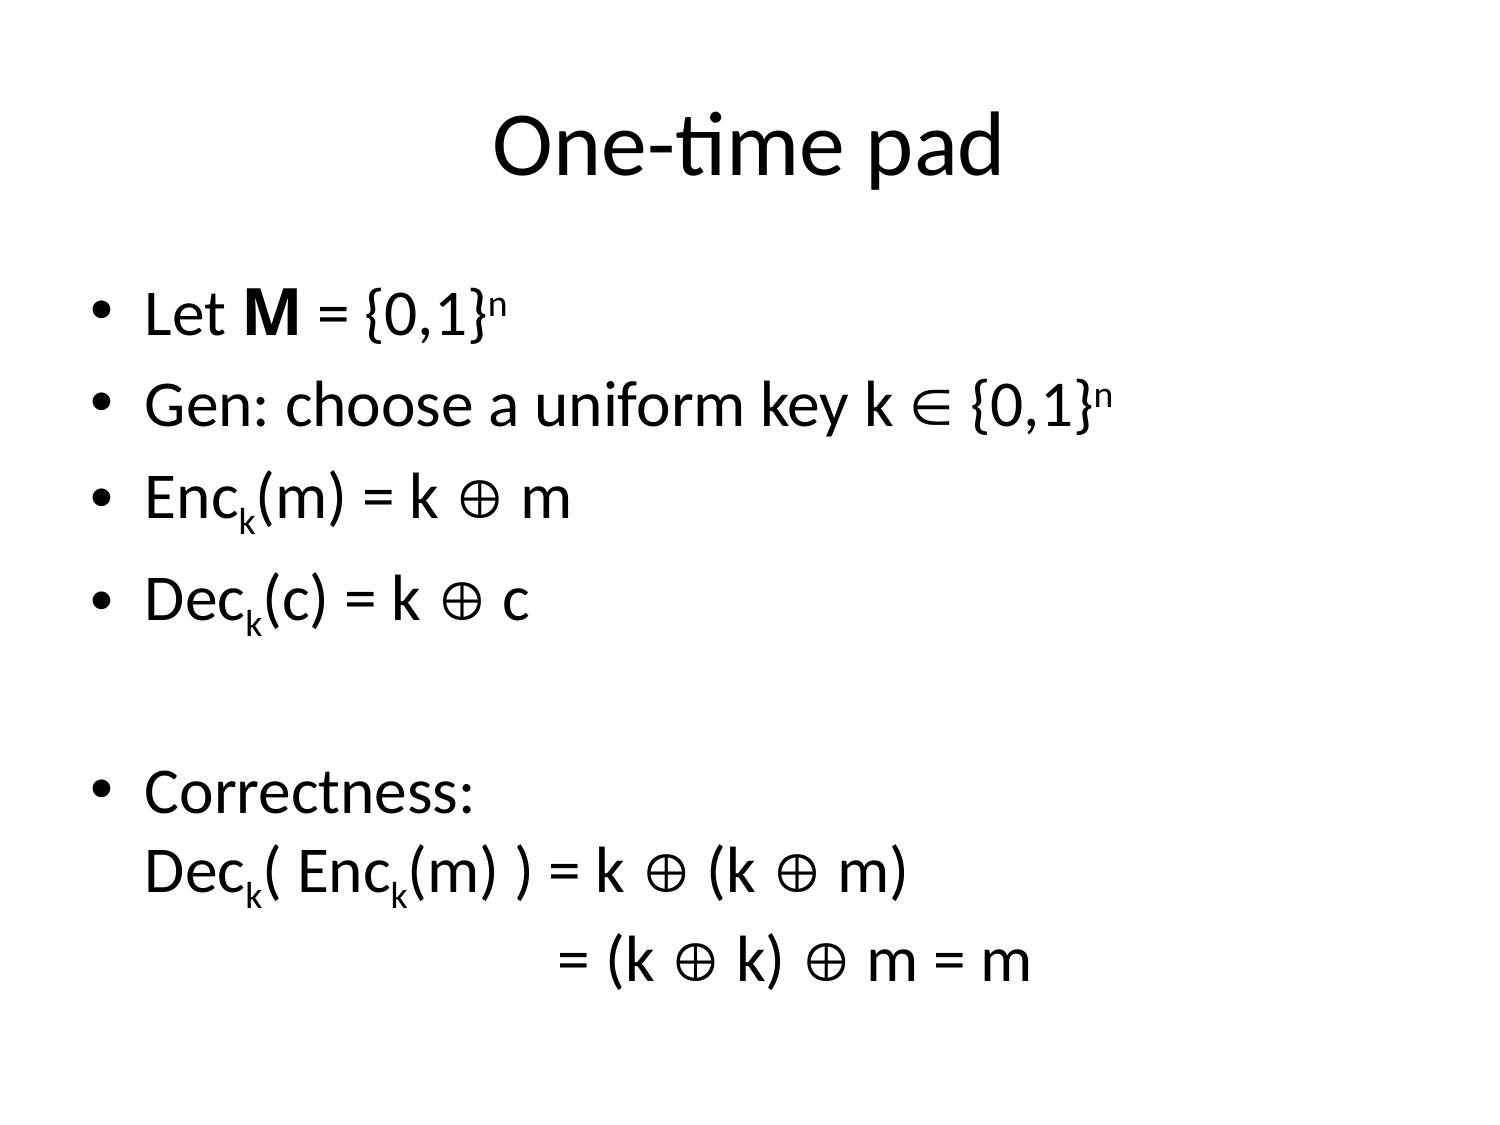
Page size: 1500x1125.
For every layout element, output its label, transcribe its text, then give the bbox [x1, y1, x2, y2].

list Let M = {0,1}n Gen: choose a uniform key k  {0,1}n Enck(m) = k  m Deck(c) = k  c Correctness: Deck( Enck(m) ) = k  (k  m) = (k  k)  m = m [75, 262, 1425, 1005]
title One-time pad [75, 45, 1425, 233]
